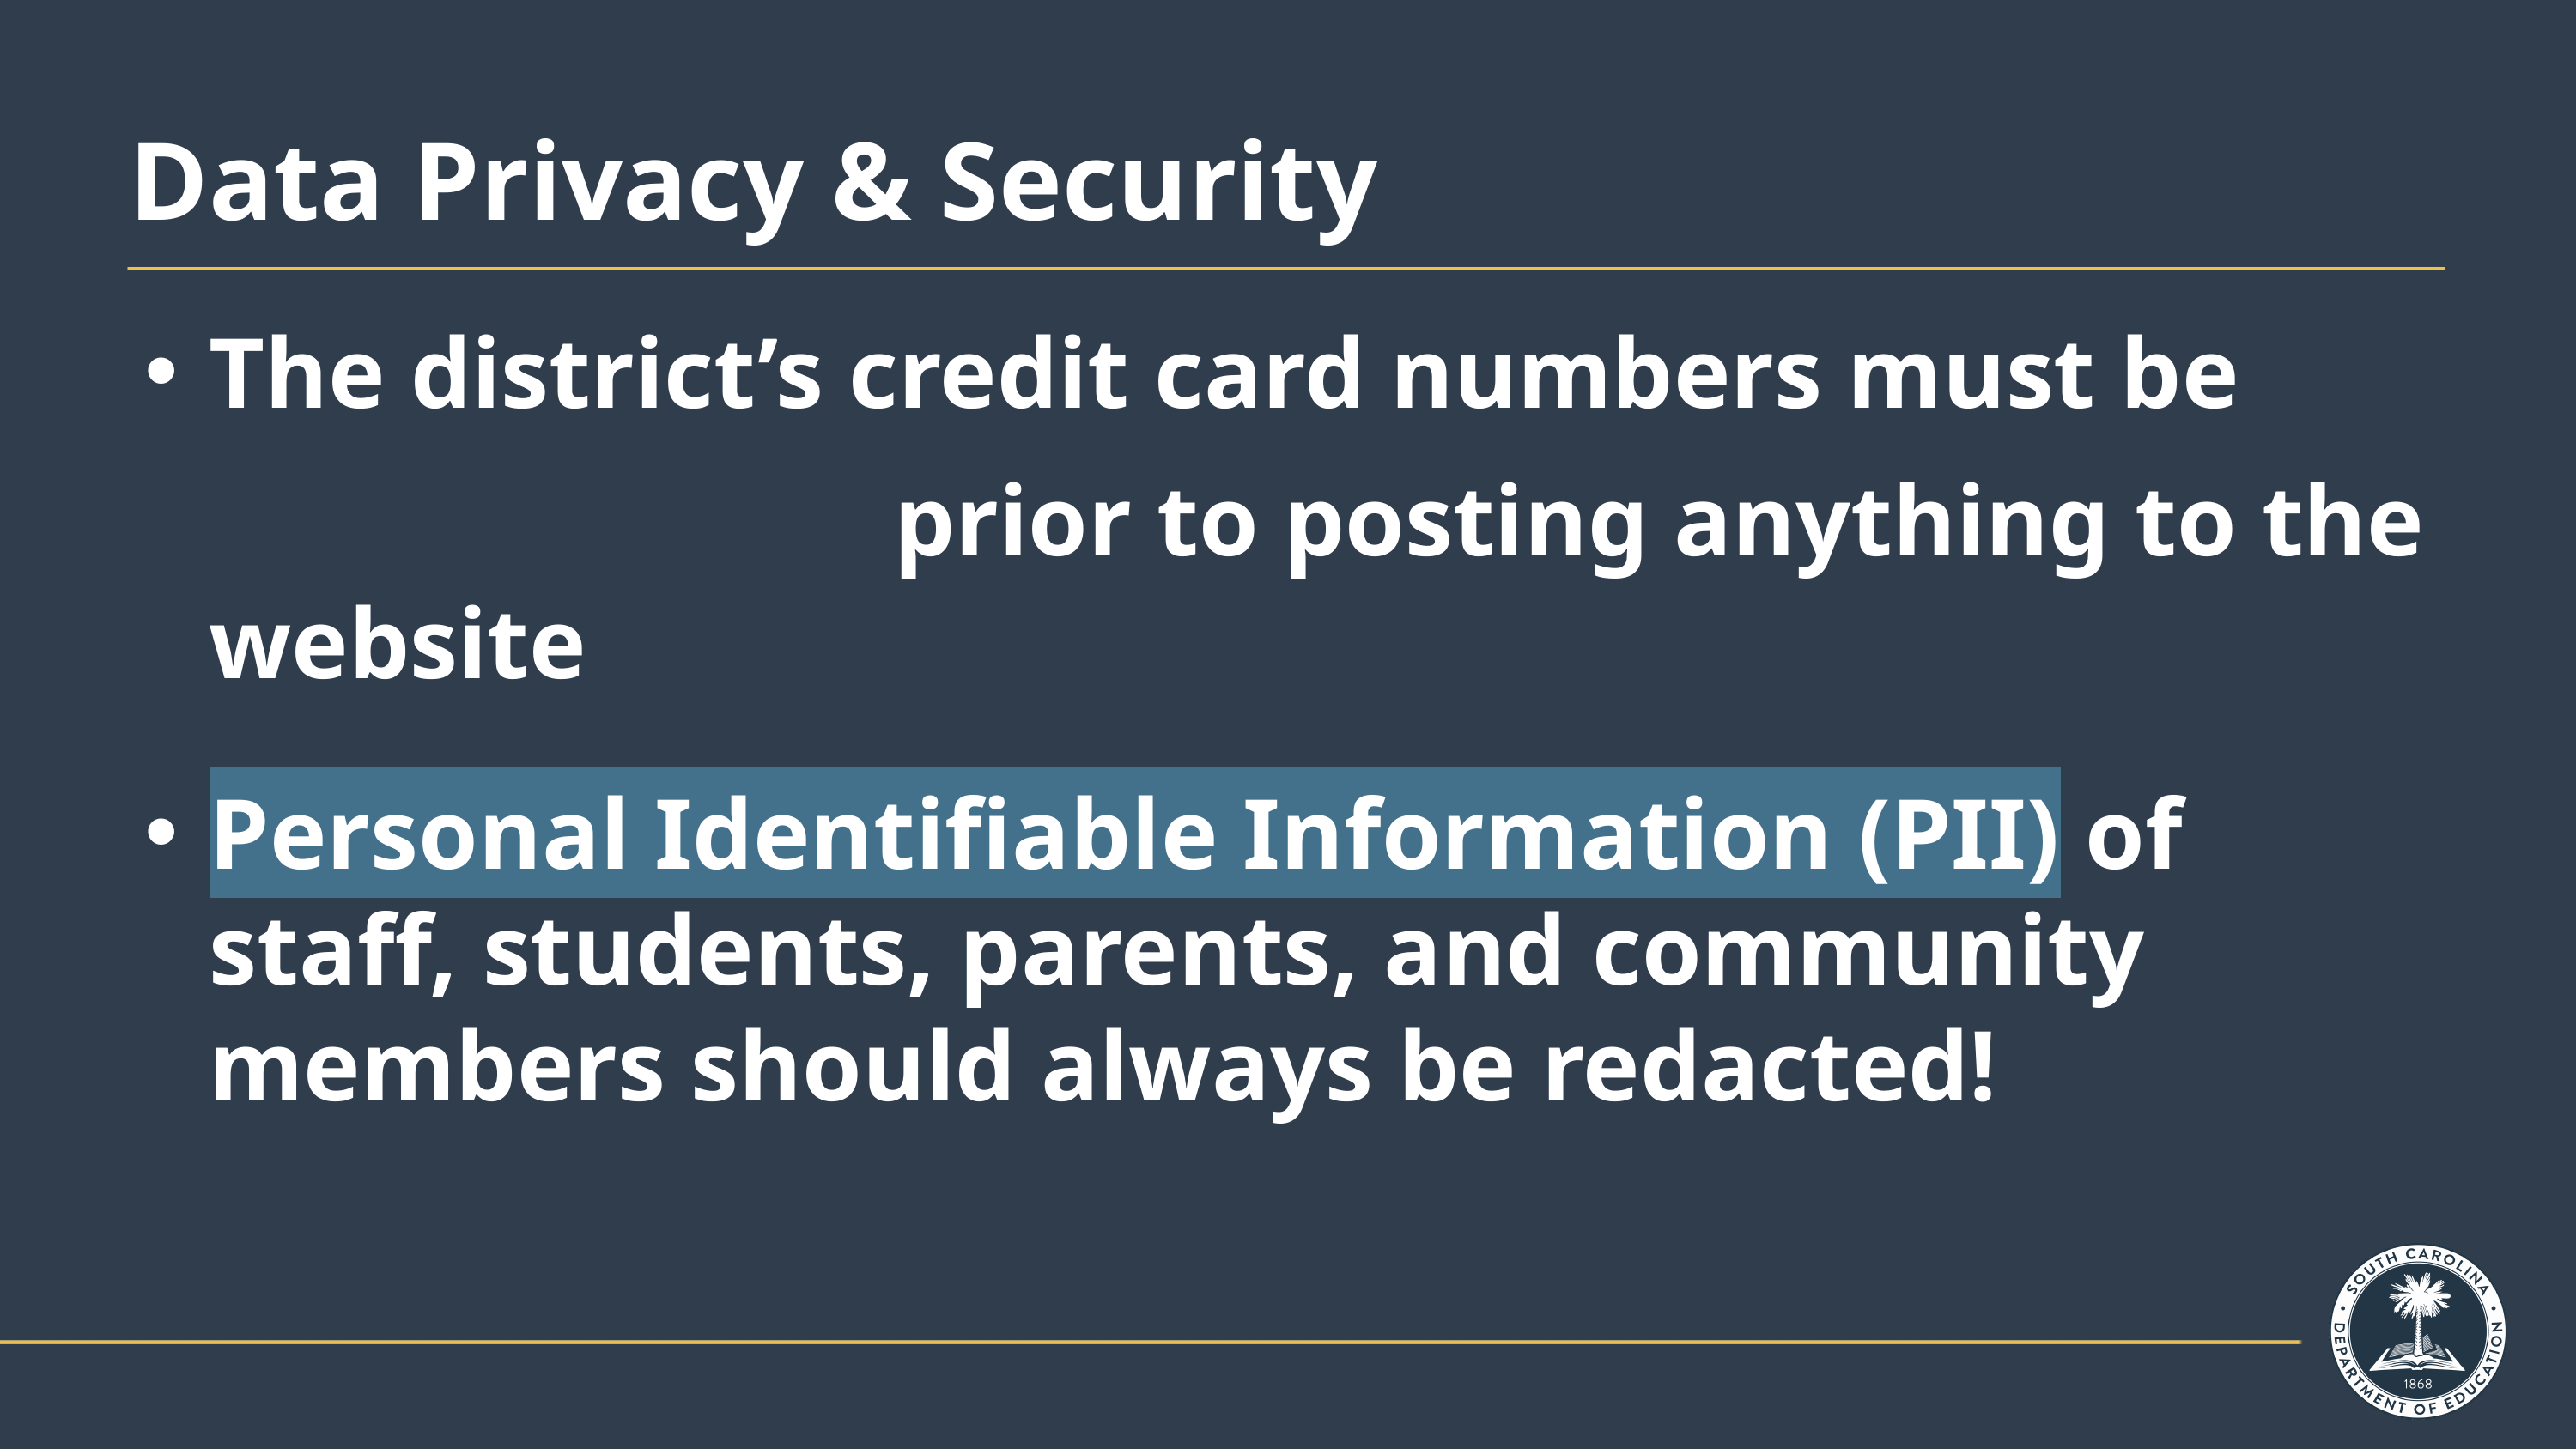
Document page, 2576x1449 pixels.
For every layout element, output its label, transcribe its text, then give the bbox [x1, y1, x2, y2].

list The district’s credit card numbers must be REDACTED prior to posting anything to the website Personal Identifiable Information (PII) of staff, students, parents, and community members should always be redacted! [131, 305, 2450, 1183]
title Data Privacy & Security [129, 56, 2447, 299]
picture [2329, 1243, 2507, 1420]
